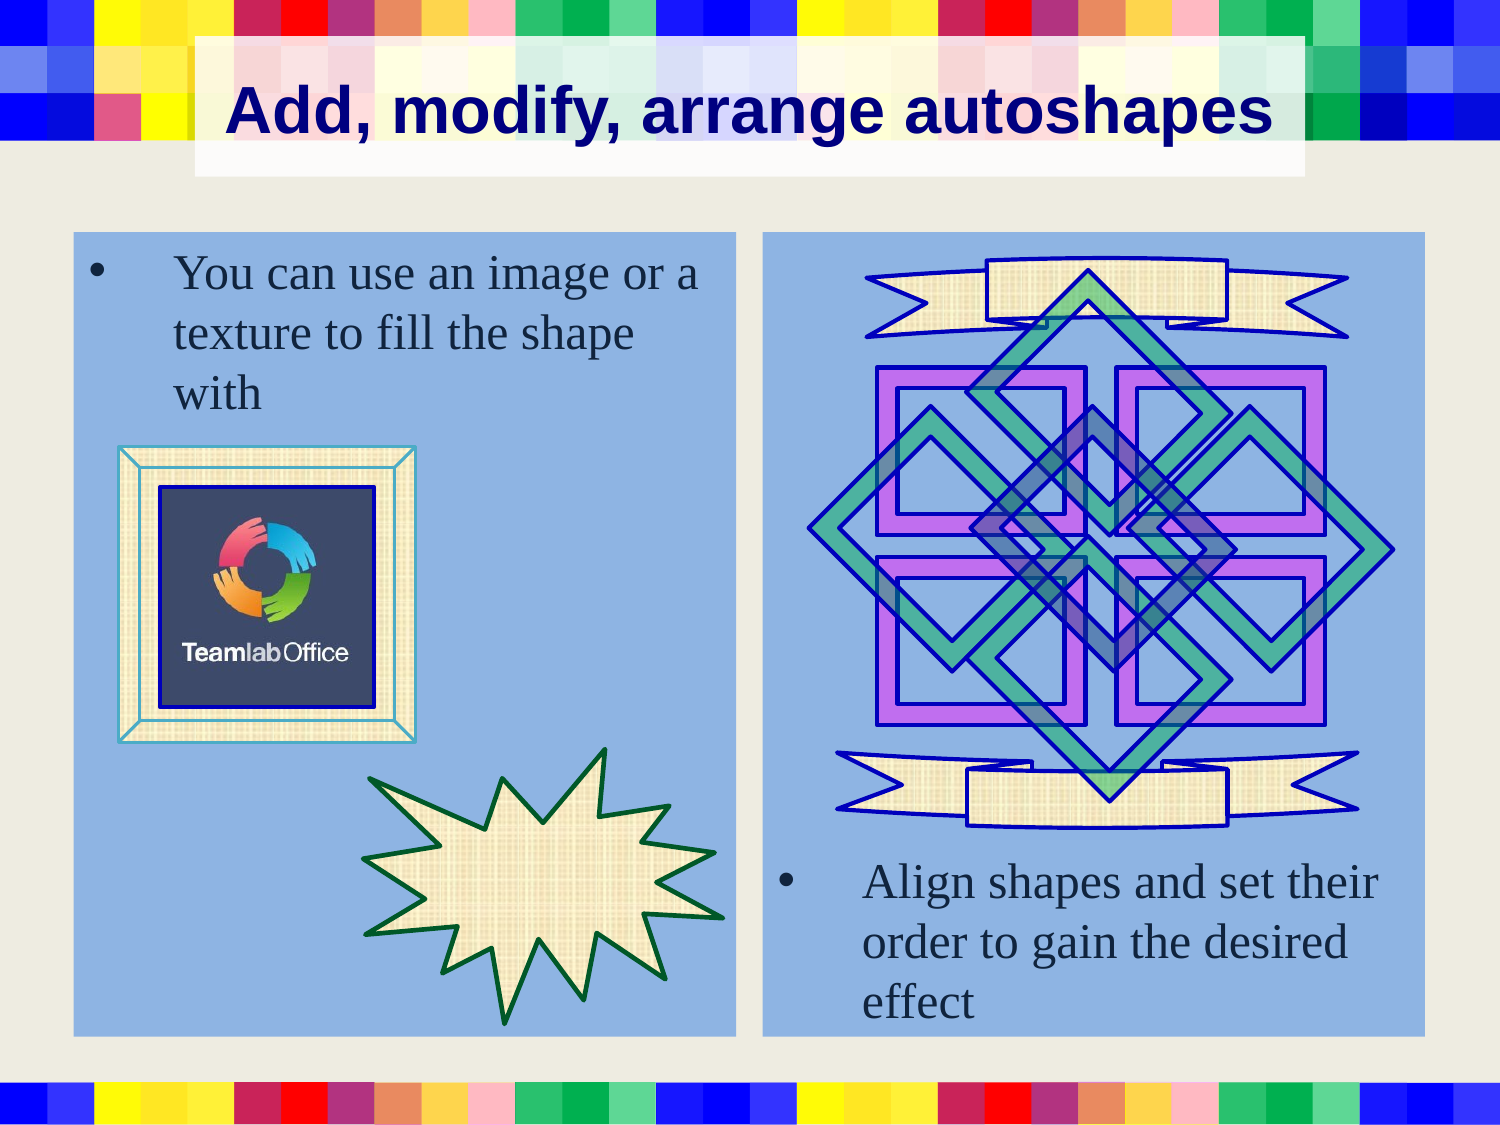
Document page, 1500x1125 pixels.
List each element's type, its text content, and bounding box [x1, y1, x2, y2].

list Align shapes and set their order to gain the desired effect [762, 232, 1425, 1037]
text_box [361, 747, 726, 1027]
list You can use an image or a texture to fill the shape with [73, 232, 737, 1037]
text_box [118, 446, 416, 743]
title Add, modify, arrange autoshapes [194, 36, 1306, 177]
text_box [836, 257, 1363, 829]
